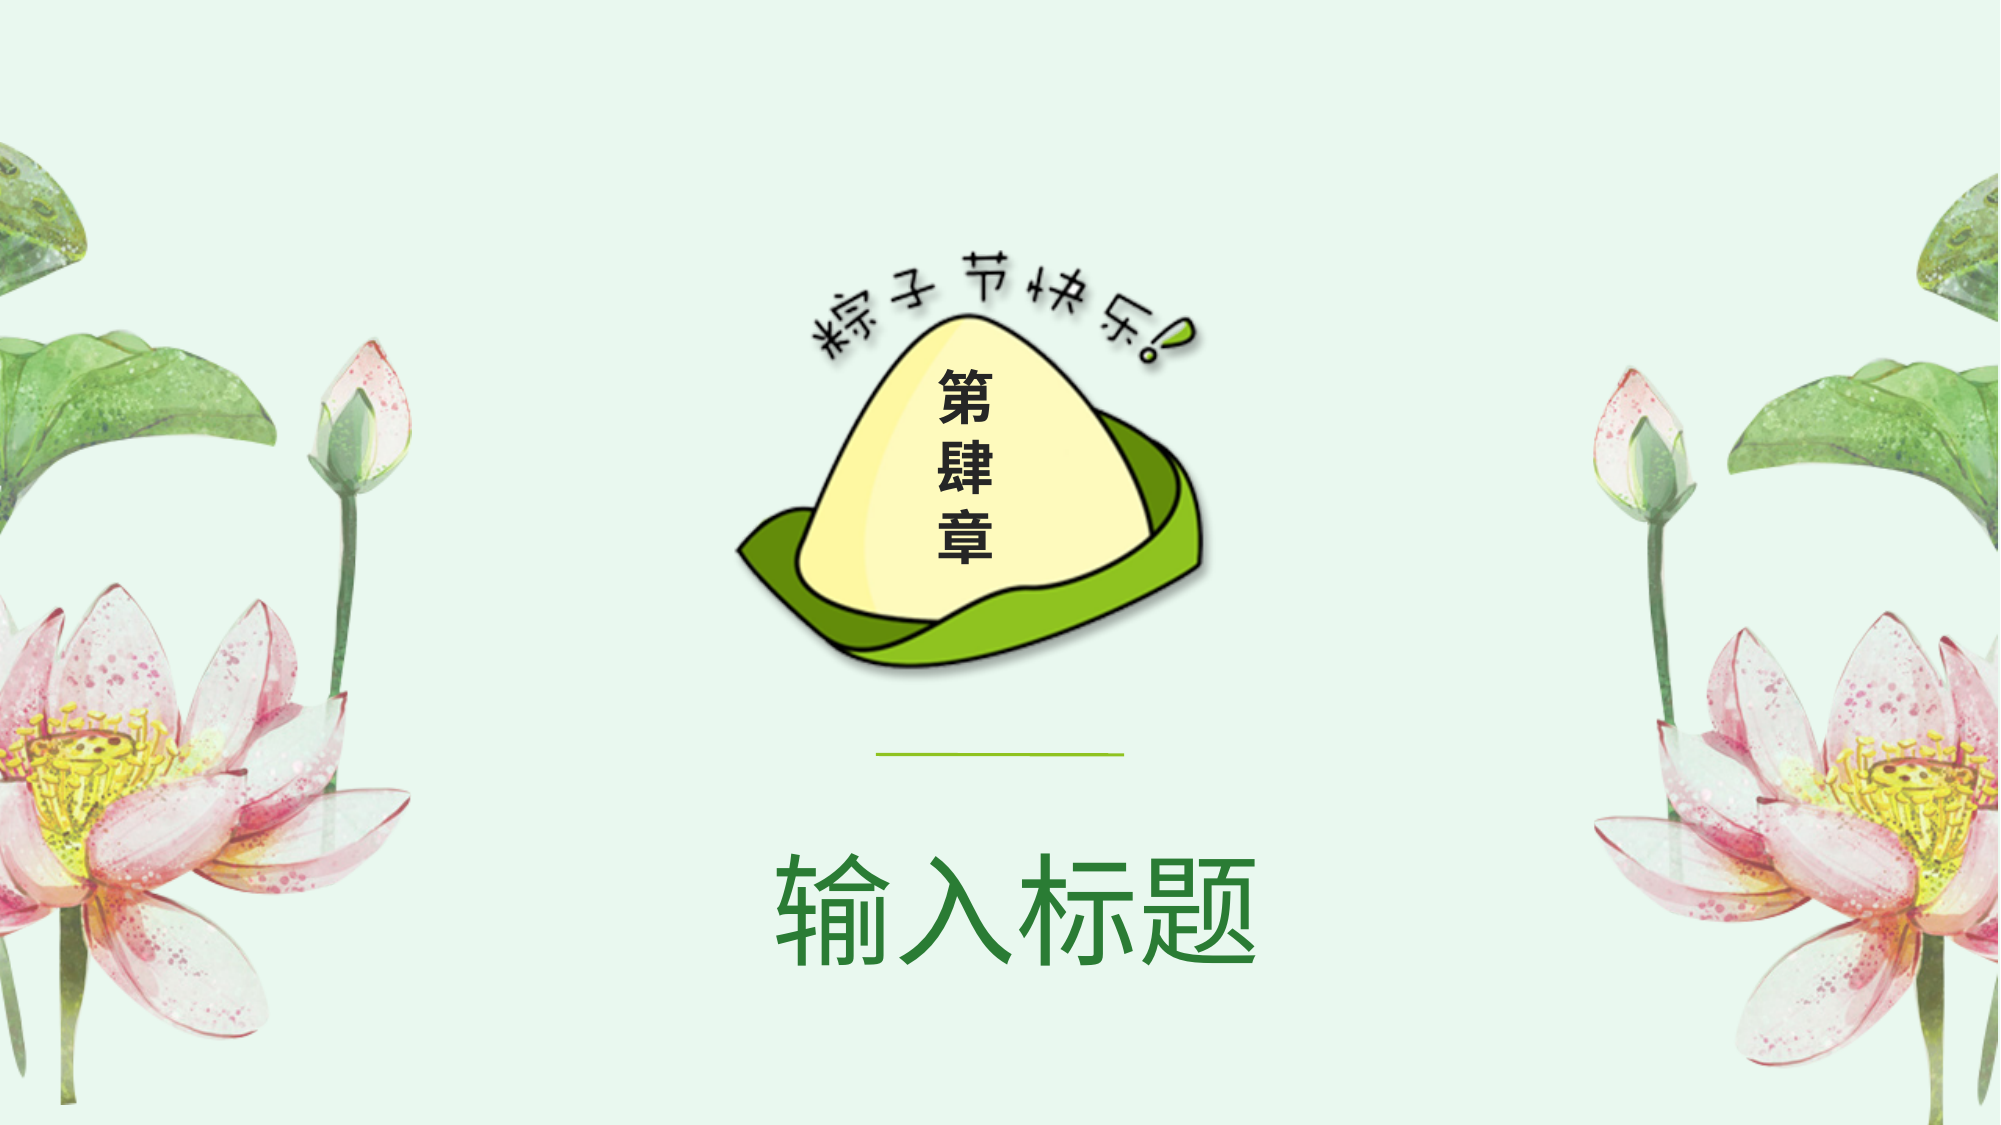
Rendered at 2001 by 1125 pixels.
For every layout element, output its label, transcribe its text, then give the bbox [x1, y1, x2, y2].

picture [732, 250, 1216, 685]
picture [0, 142, 412, 1105]
picture [1593, 171, 1998, 1125]
text_box 输入标题 [757, 827, 1276, 989]
